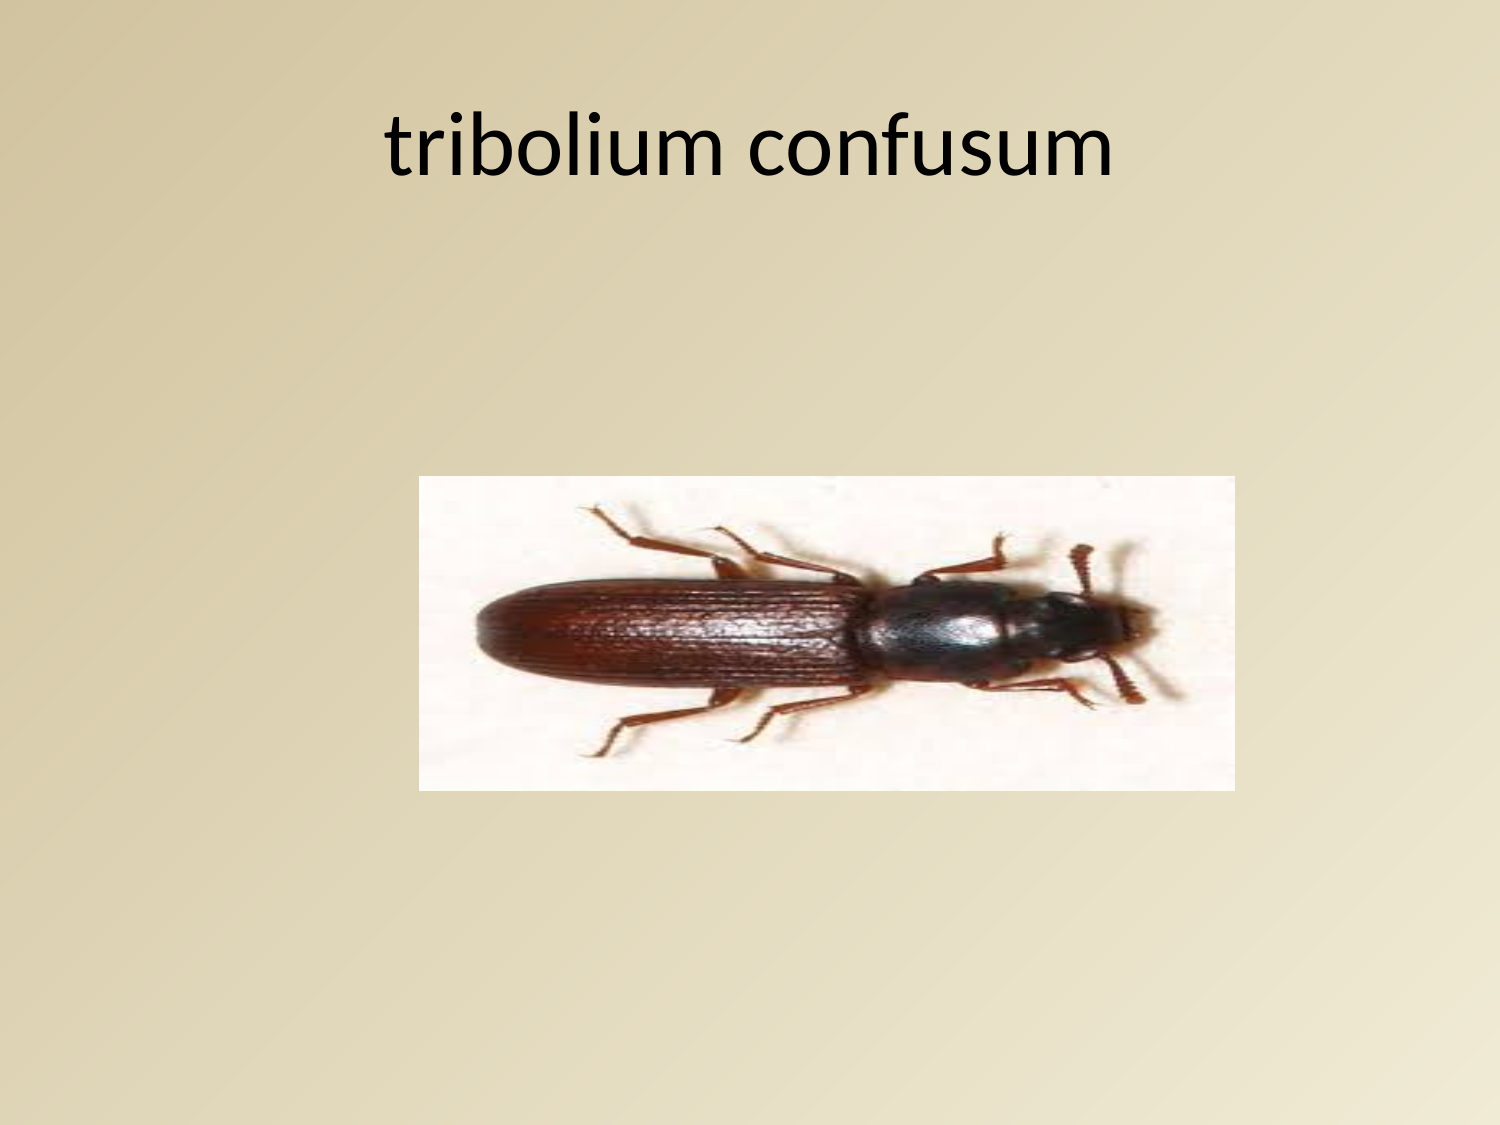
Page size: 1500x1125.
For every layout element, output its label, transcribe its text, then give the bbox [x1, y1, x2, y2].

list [418, 476, 1235, 791]
title tribolium confusum [75, 45, 1425, 233]
